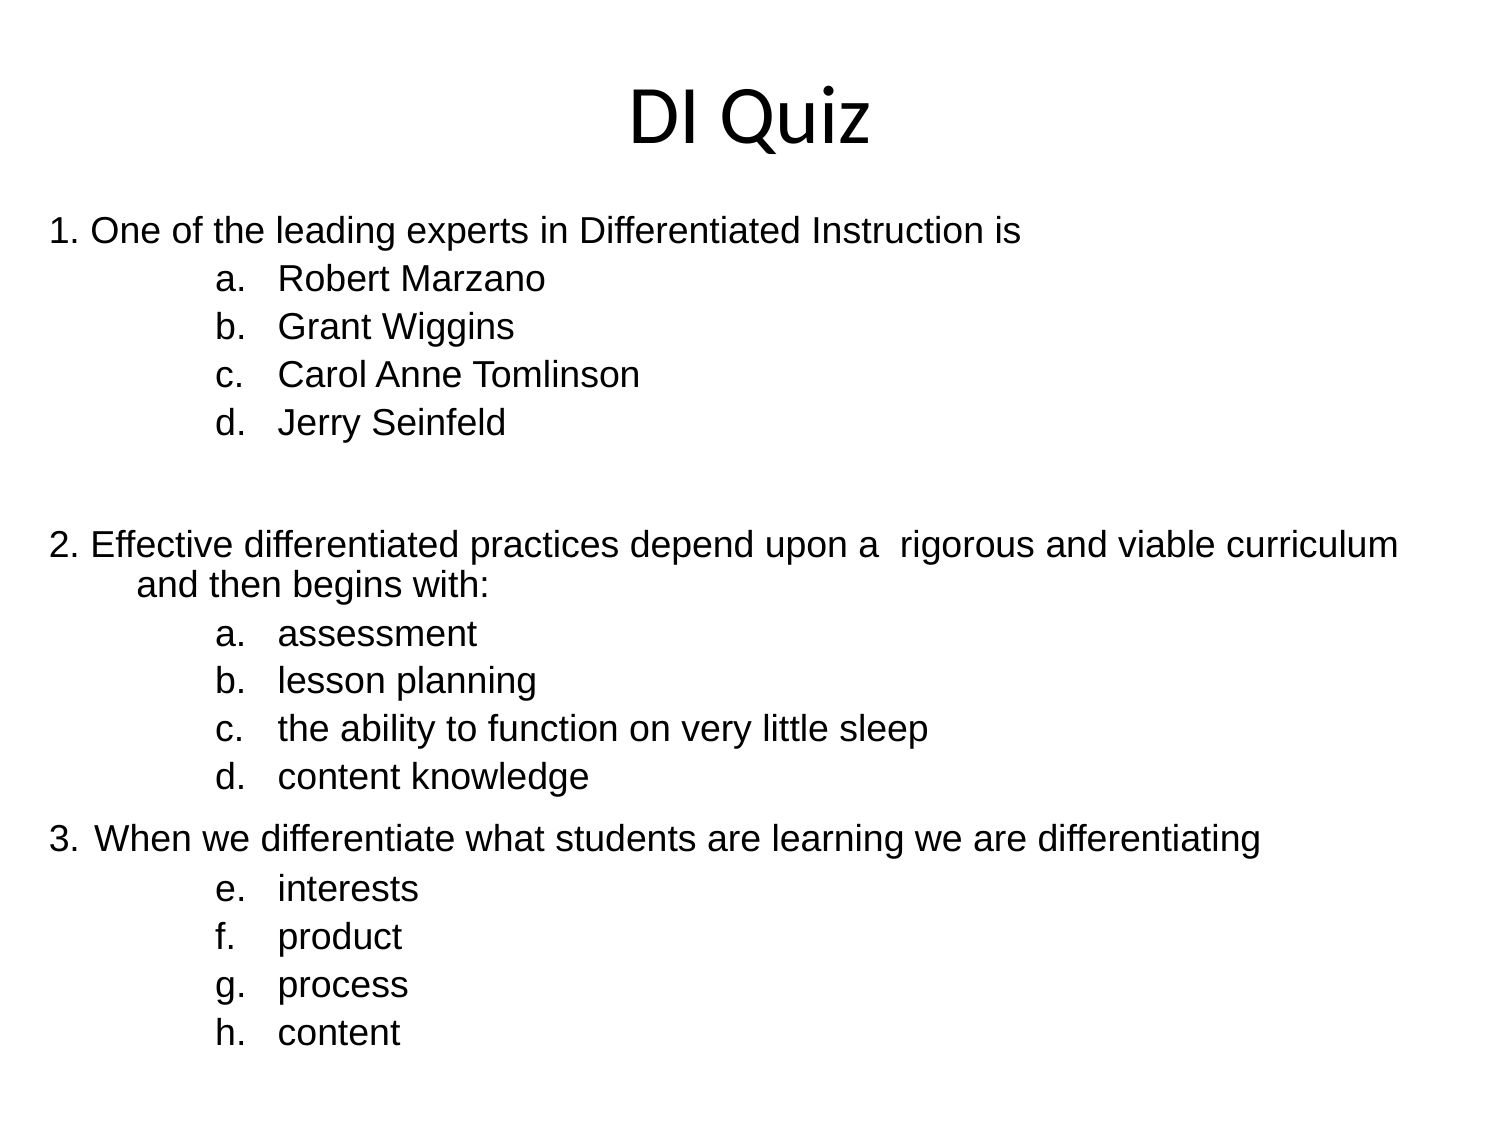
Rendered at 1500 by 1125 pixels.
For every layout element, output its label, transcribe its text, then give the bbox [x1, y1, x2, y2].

title DI Quiz [74, 44, 1426, 176]
list 1. One of the leading experts in Differentiated Instruction is Robert Marzano Grant Wiggins Carol Anne Tomlinson Jerry Seinfeld 2. Effective differentiated practices depend upon a rigorous and viable curriculum and then begins with: a. assessment b. lesson planning c. the ability to function on very little sleep d. content knowledge 3. When we differentiate what students are learning we are differentiating interests product process content [33, 203, 1476, 927]
